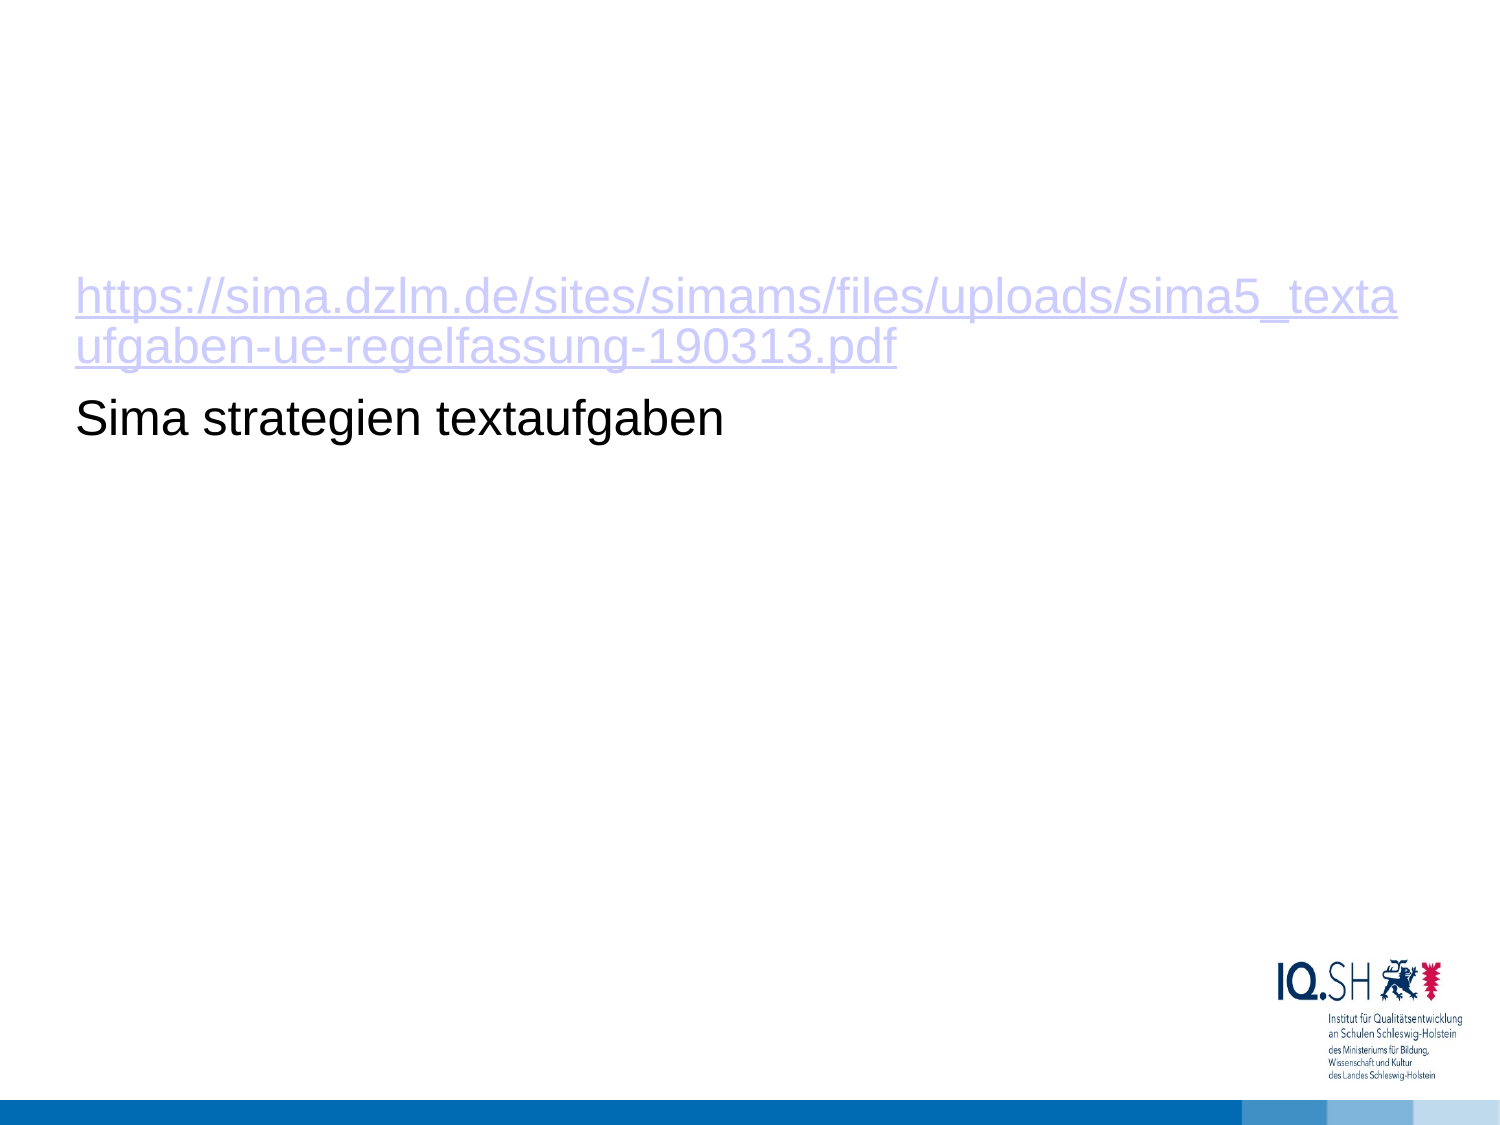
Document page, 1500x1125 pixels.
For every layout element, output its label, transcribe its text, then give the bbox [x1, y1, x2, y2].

picture [0, 1100, 1500, 1125]
picture [1278, 959, 1462, 1081]
list https://sima.dzlm.de/sites/simams/files/uploads/sima5_textaufgaben-ue-regelfassung-190313.pdf Sima strategien textaufgaben [75, 263, 1425, 916]
